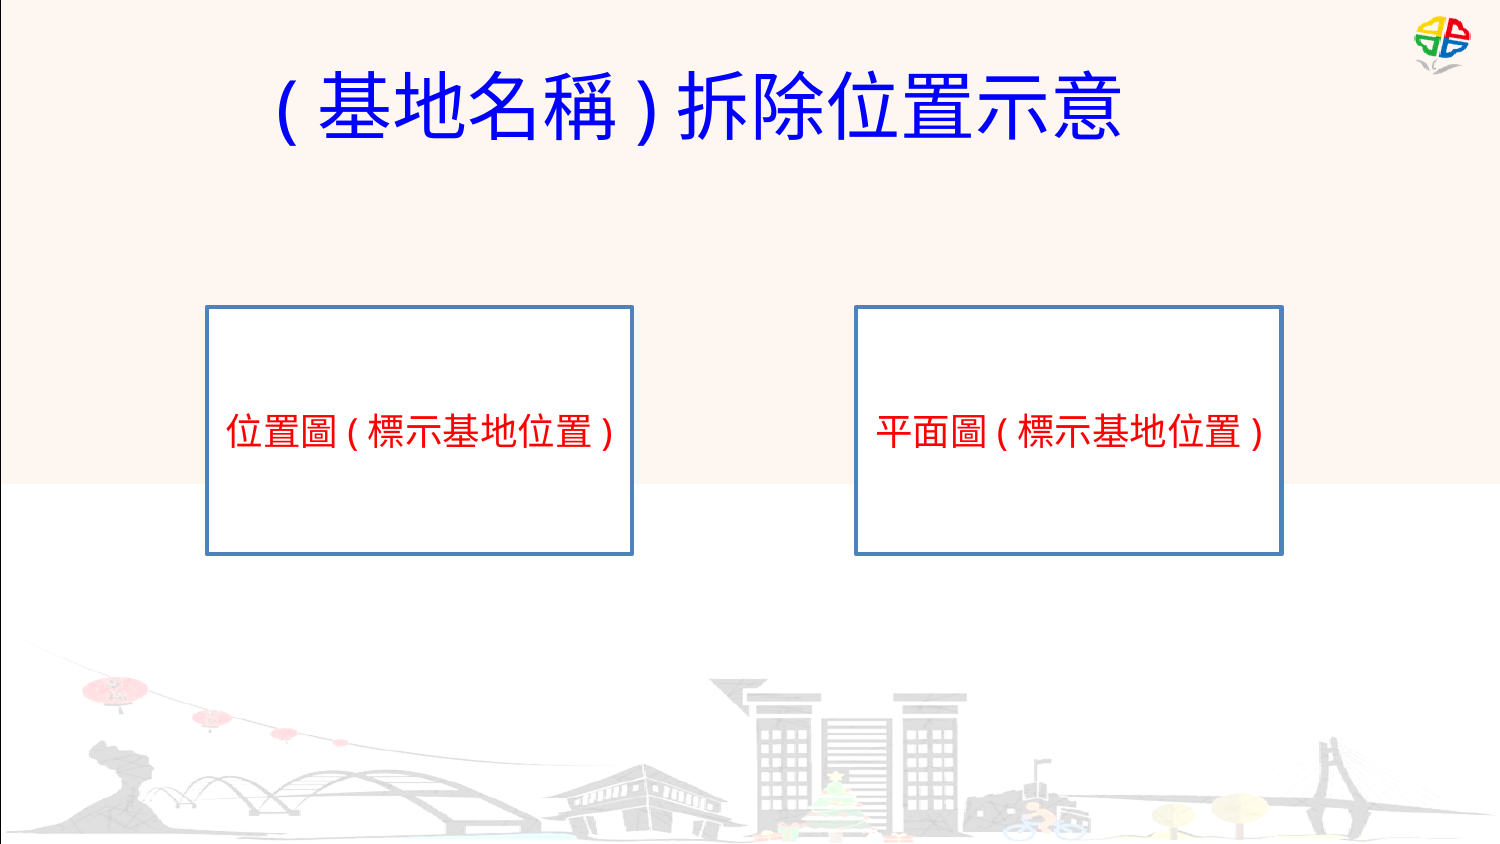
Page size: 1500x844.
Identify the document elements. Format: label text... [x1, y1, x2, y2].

text_box 位置圖(標示基地位置) [205, 305, 634, 556]
text_box 平面圖(標示基地位置) [854, 305, 1284, 556]
title (基地名稱)拆除位置示意 [183, 46, 1219, 162]
picture [0, 0, 1500, 844]
